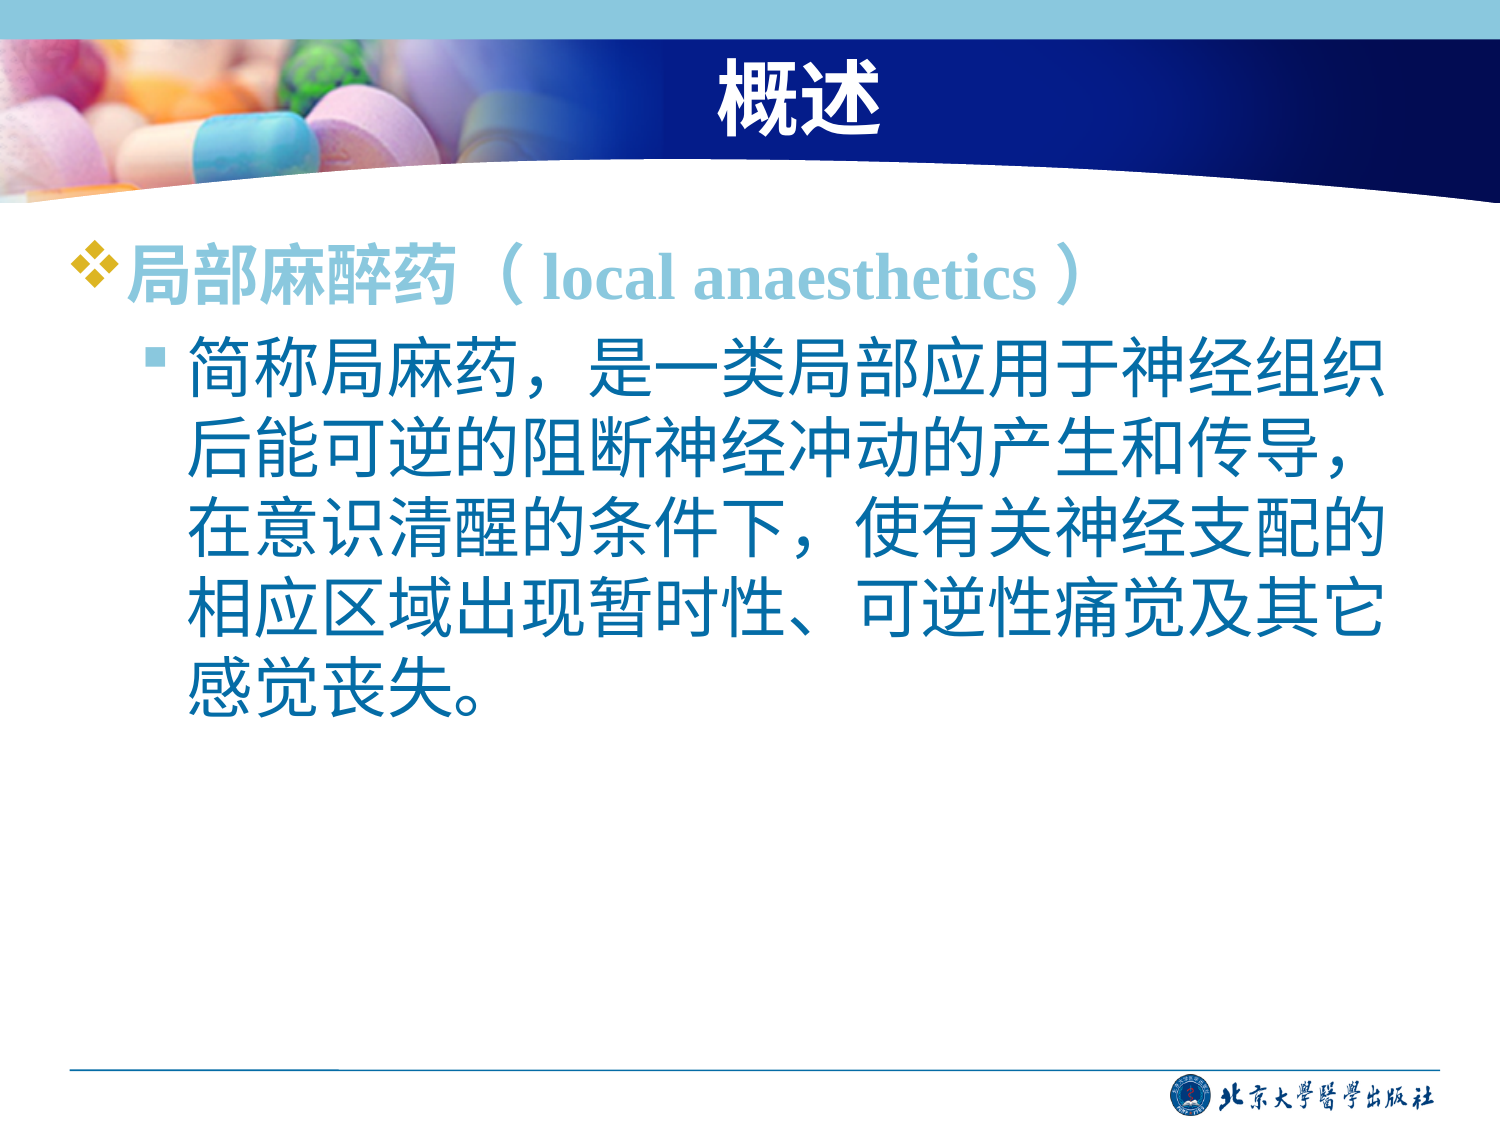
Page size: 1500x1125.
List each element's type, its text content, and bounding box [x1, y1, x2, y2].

list 局部麻醉药（local anaesthetics） 简称局麻药，是一类局部应用于神经组织后能可逆的阻断神经冲动的产生和传导，在意识清醒的条件下，使有关神经支配的相应区域出现暂时性、可逆性痛觉及其它感觉丧失。 [49, 224, 1463, 1026]
title 概述 [137, 49, 1463, 143]
picture [1170, 1074, 1436, 1118]
picture [0, 40, 1500, 203]
